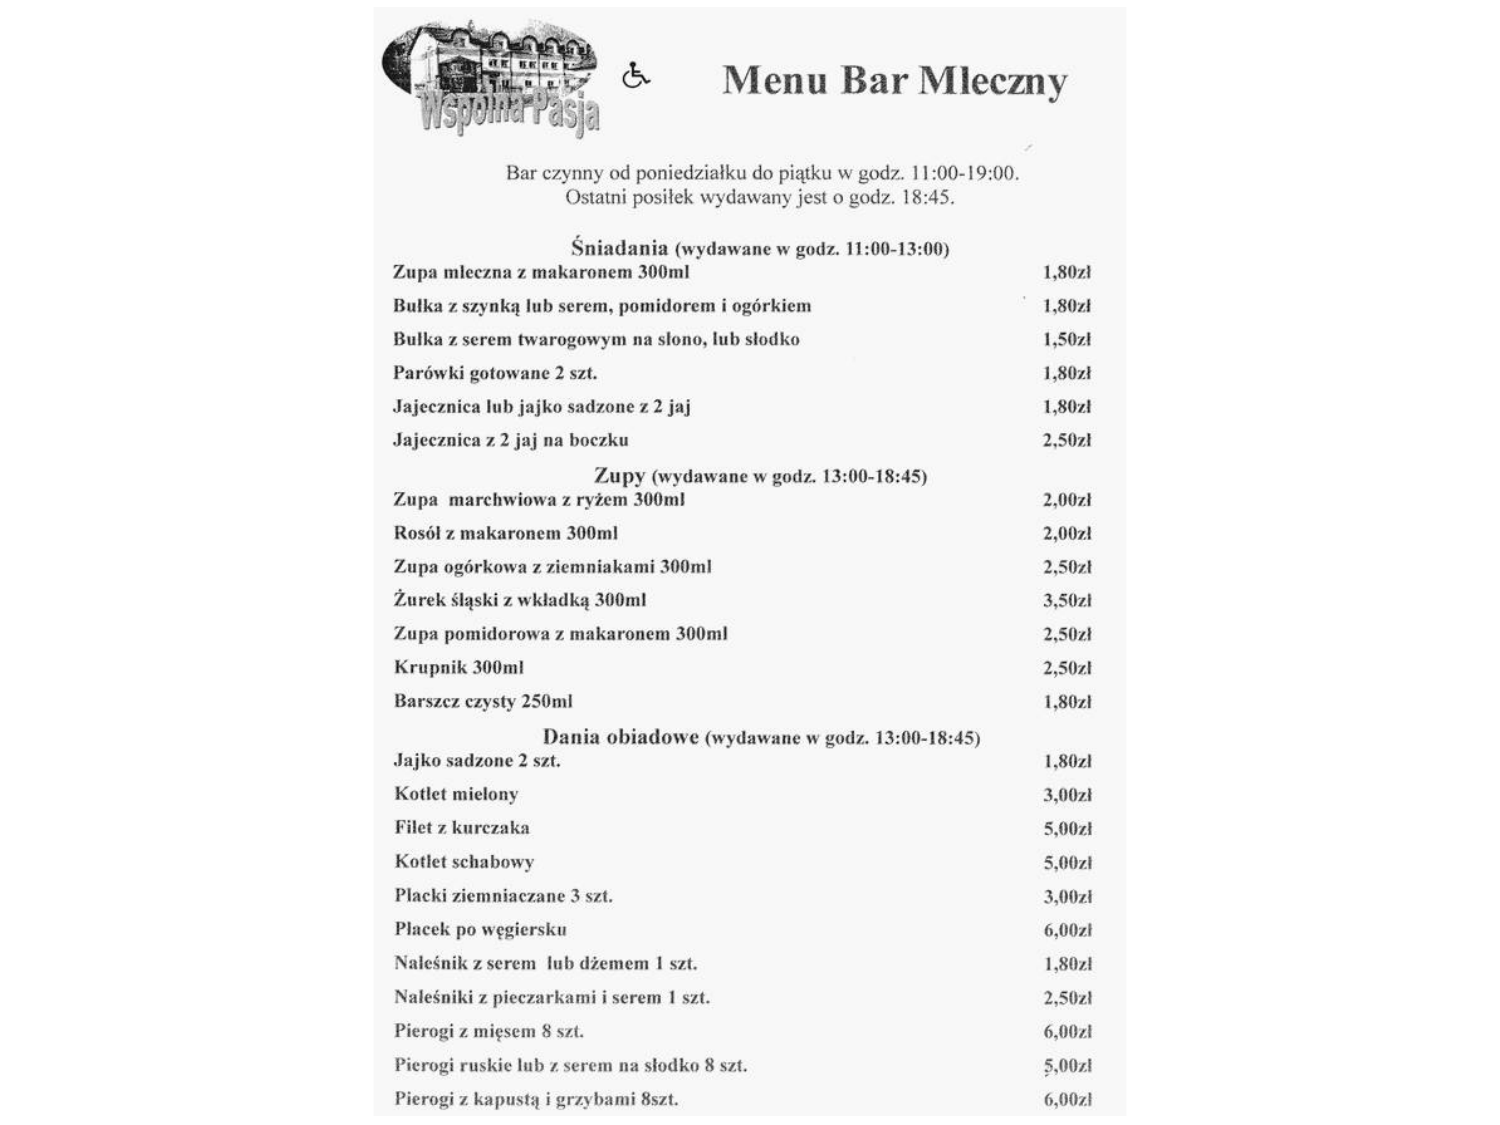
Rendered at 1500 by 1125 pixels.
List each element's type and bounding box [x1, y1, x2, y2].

picture [373, 7, 1127, 1116]
